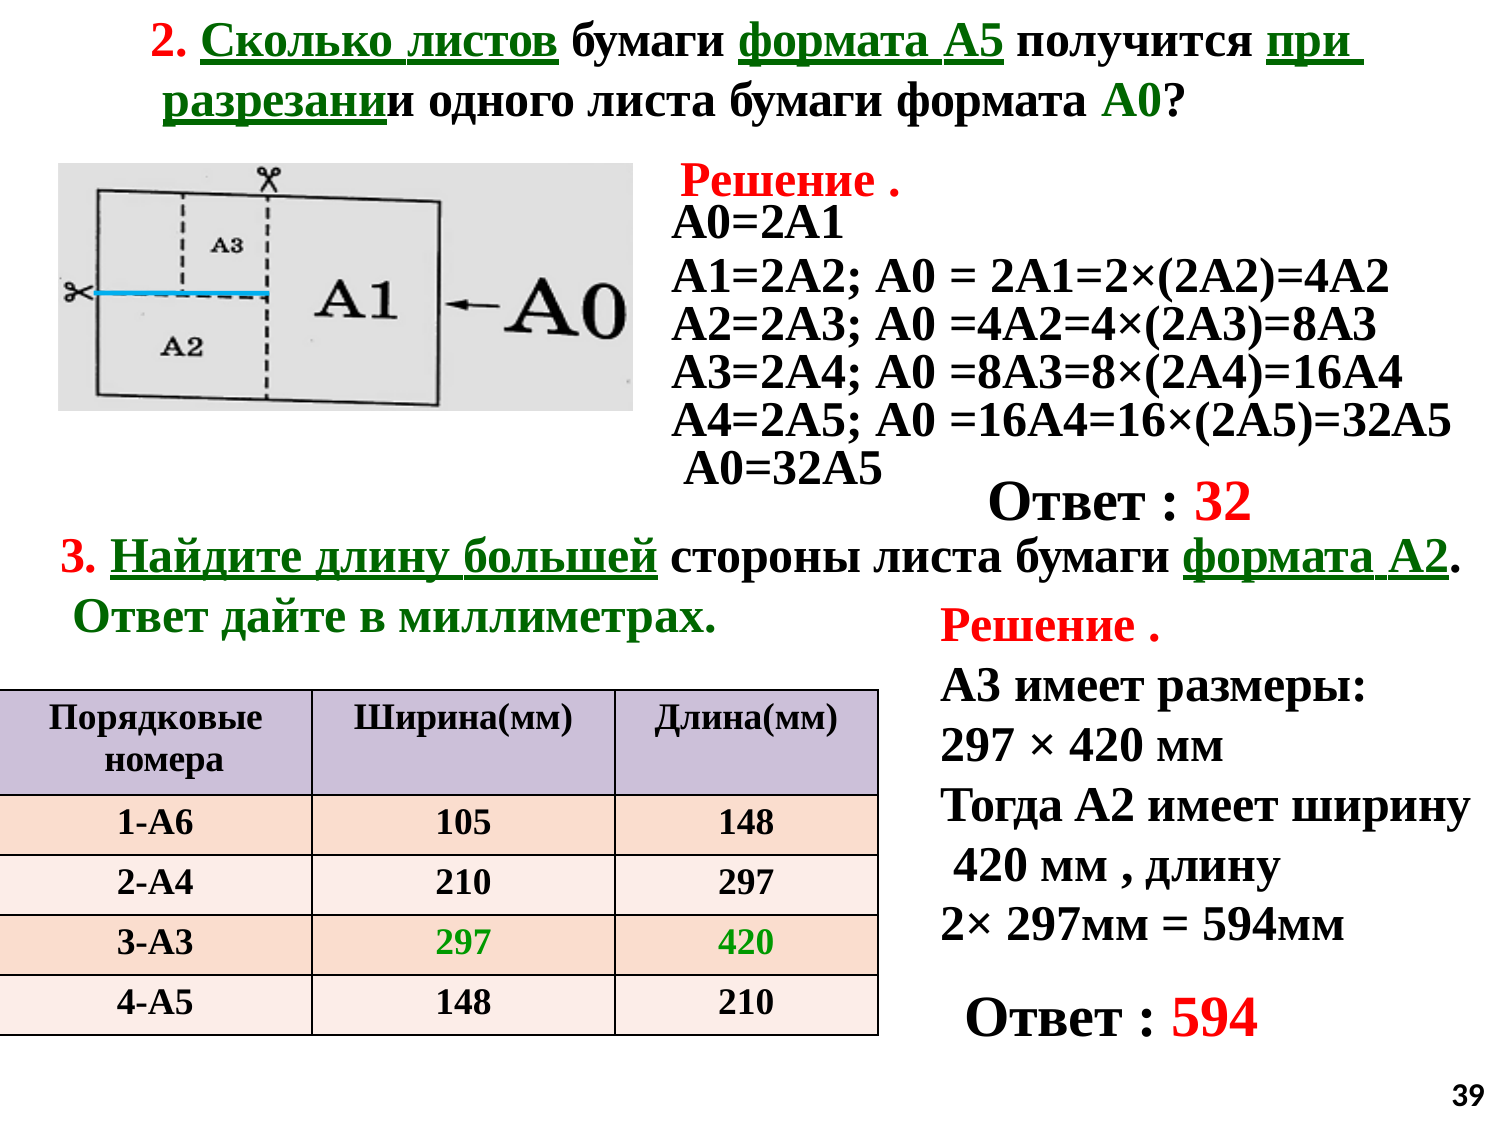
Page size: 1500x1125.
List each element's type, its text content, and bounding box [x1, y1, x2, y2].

list А0=2А1 А1=2А2; А0 = 2А1=2×(2А2)=4А2 А2=2А3; А0 =4А2=4×(2А3)=8А3 А3=2А4; А0 =8А3=8×(2А4)=16А4 А4=2А5; А0 =16А4=16×(2А5)=32А5 А0=32А5 [669, 191, 1458, 519]
table_header Ширина(мм) [313, 691, 614, 794]
list А0=2А1 А1=2А2; А0 = 2А1=2×(2А2)=4А2 А2=2А3; А0 =4А2=4×(2А3)=8А3 А3=2А4; А0 =8А3=8×(2А4)=16А4 А4=2А5; А0 =16А4=16×(2А5)=32А5 А0=32А5 [669, 582, 1458, 832]
text_box 3. Найдите длину большей стороны листа бумаги формата А2. [57, 519, 1473, 582]
table_cell 420 [616, 916, 877, 974]
title 2. Сколько листов бумаги формата А5 получится при разрезании одного листа бумаги формата А0? [48, 0, 1452, 195]
table_cell 210 [616, 976, 877, 1034]
table_cell 297 [616, 856, 877, 914]
table_header Длина(мм) [616, 691, 877, 794]
table_cell 2-А4 [0, 856, 311, 914]
table_cell 297 [313, 916, 614, 974]
text_box 39 [1444, 1079, 1491, 1113]
table_cell 3-А3 [0, 916, 311, 974]
table_header Порядковые номера [0, 691, 311, 794]
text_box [58, 163, 633, 411]
table_cell 148 [616, 796, 877, 854]
table_cell 105 [313, 796, 614, 854]
text_box Ответ дайте в миллиметрах. [70, 579, 721, 642]
text_box Решение . А3 имеет размеры: 297 × 420 мм Тогда А2 имеет ширину 420 мм , длину 2× 297мм = 594мм Ответ : 594 [938, 589, 1482, 1048]
text_box Решение . [678, 144, 904, 191]
table_cell 148 [313, 976, 614, 1034]
table_cell 4-А5 [0, 976, 311, 1034]
text_box Ответ : 32 [985, 460, 1257, 533]
table_cell 1-А6 [0, 796, 311, 854]
table_cell 210 [313, 856, 614, 914]
